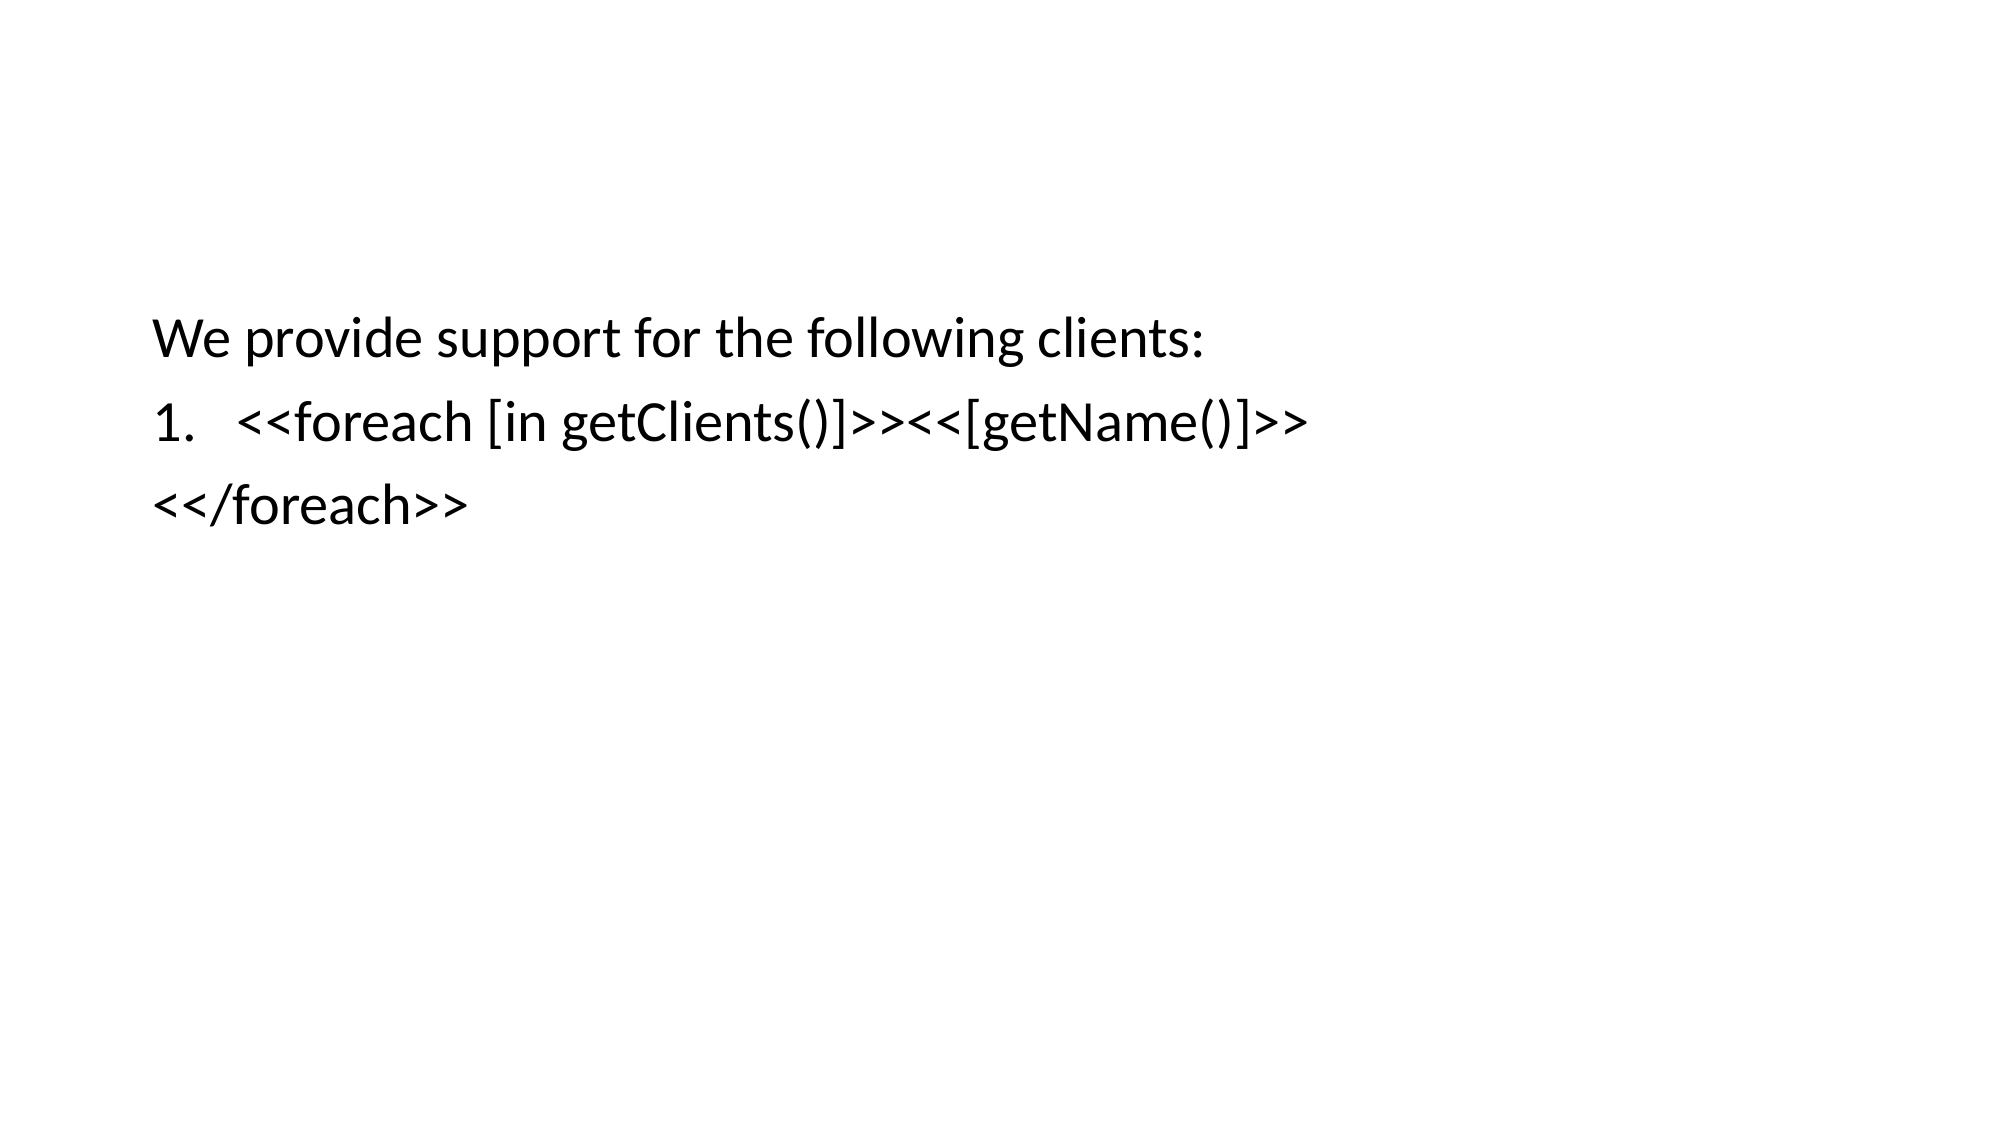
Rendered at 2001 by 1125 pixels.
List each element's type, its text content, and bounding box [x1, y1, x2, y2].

list We provide support for the following clients: <<foreach [in getClients()]>><<[getName()]>> <</foreach>> [137, 299, 1863, 1014]
